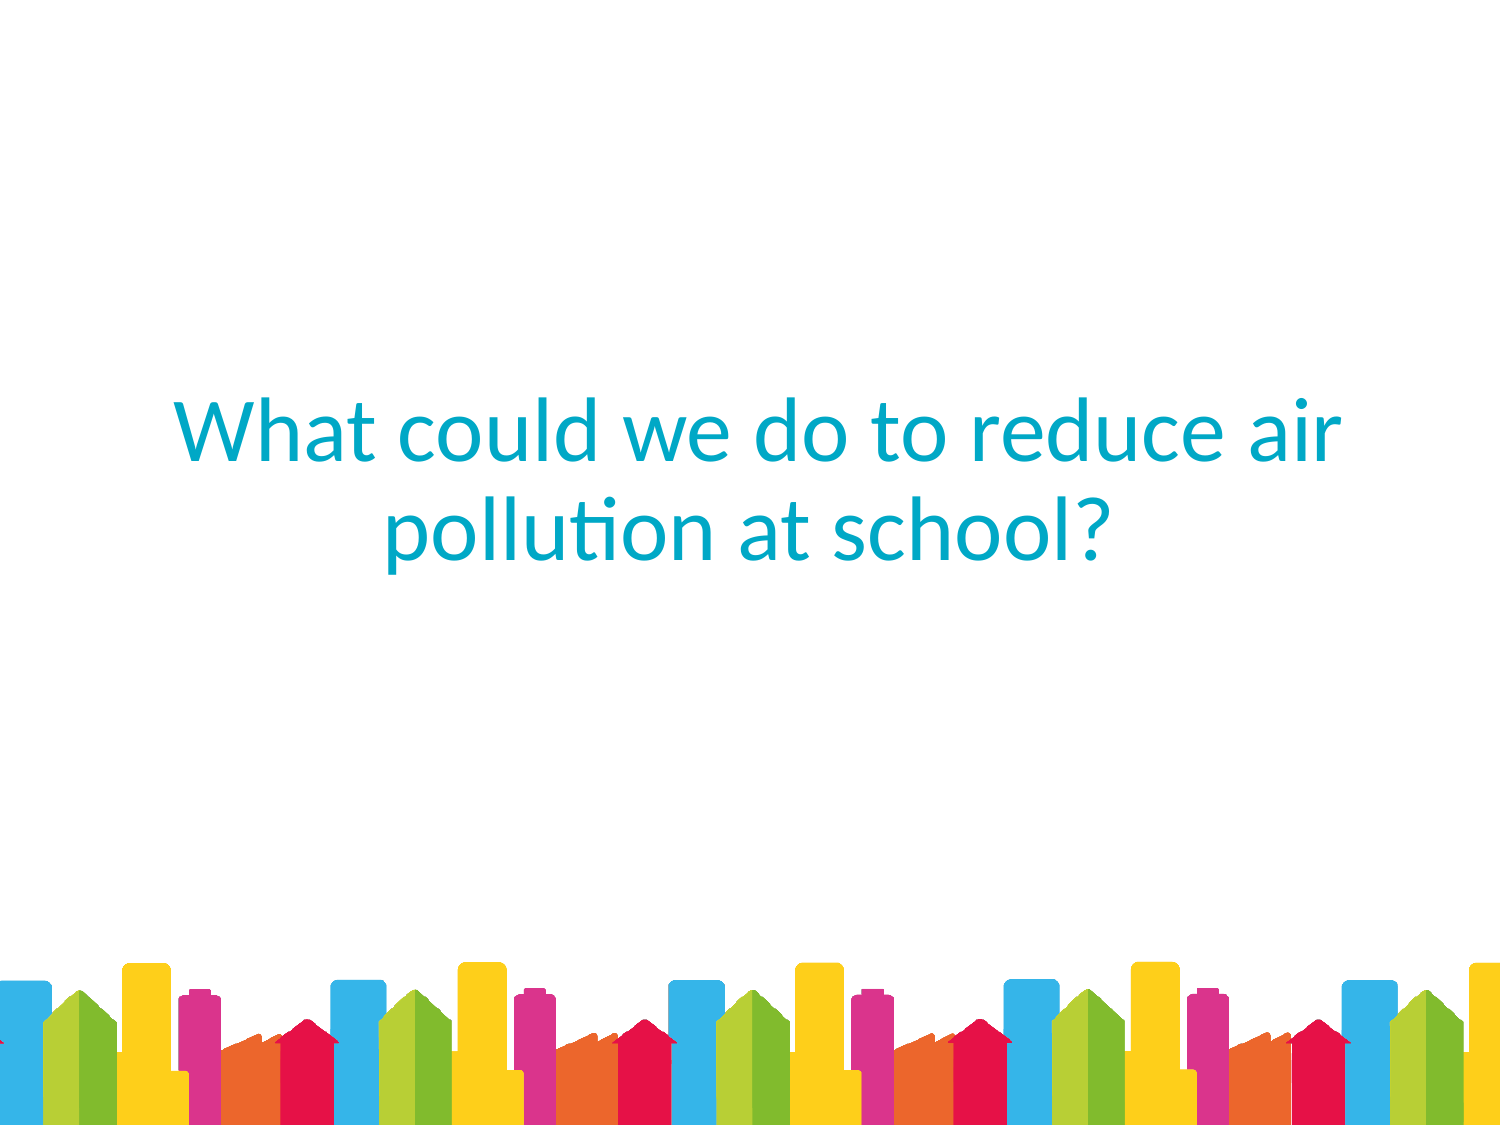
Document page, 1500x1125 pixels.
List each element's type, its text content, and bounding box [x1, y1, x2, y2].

title What could we do to reduce air pollution at school? [112, 372, 1407, 590]
picture [0, 961, 1500, 1125]
